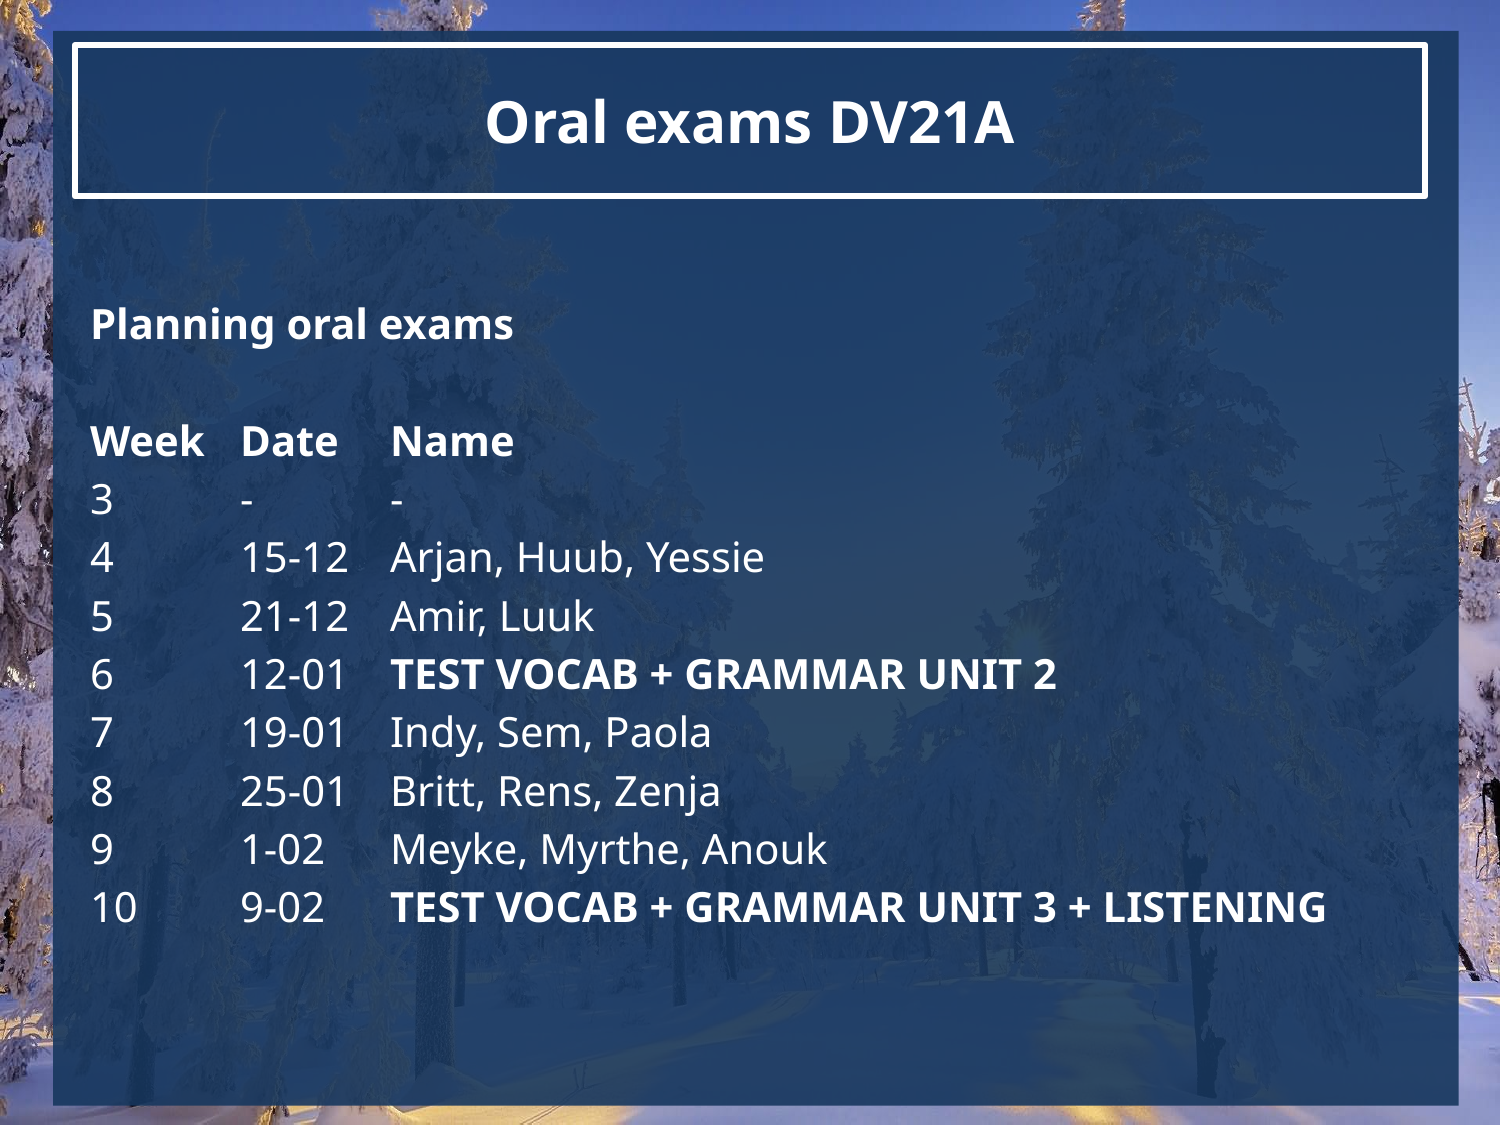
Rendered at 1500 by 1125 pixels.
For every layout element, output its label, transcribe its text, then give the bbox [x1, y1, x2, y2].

list Planning oral exams Week Date Name 3 - - 4 15-12 Arjan, Huub, Yessie 5 21-12 Amir, Luuk 6 12-01 TEST VOCAB + GRAMMAR UNIT 2 7 19-01 Indy, Sem, Paola 8 25-01 Britt, Rens, Zenja 9 1-02 Meyke, Myrthe, Anouk 10 9-02 TEST VOCAB + GRAMMAR UNIT 3 + LISTENING [75, 231, 1425, 1071]
title Oral exams DV21A [72, 42, 1428, 199]
picture [0, 0, 1500, 1125]
